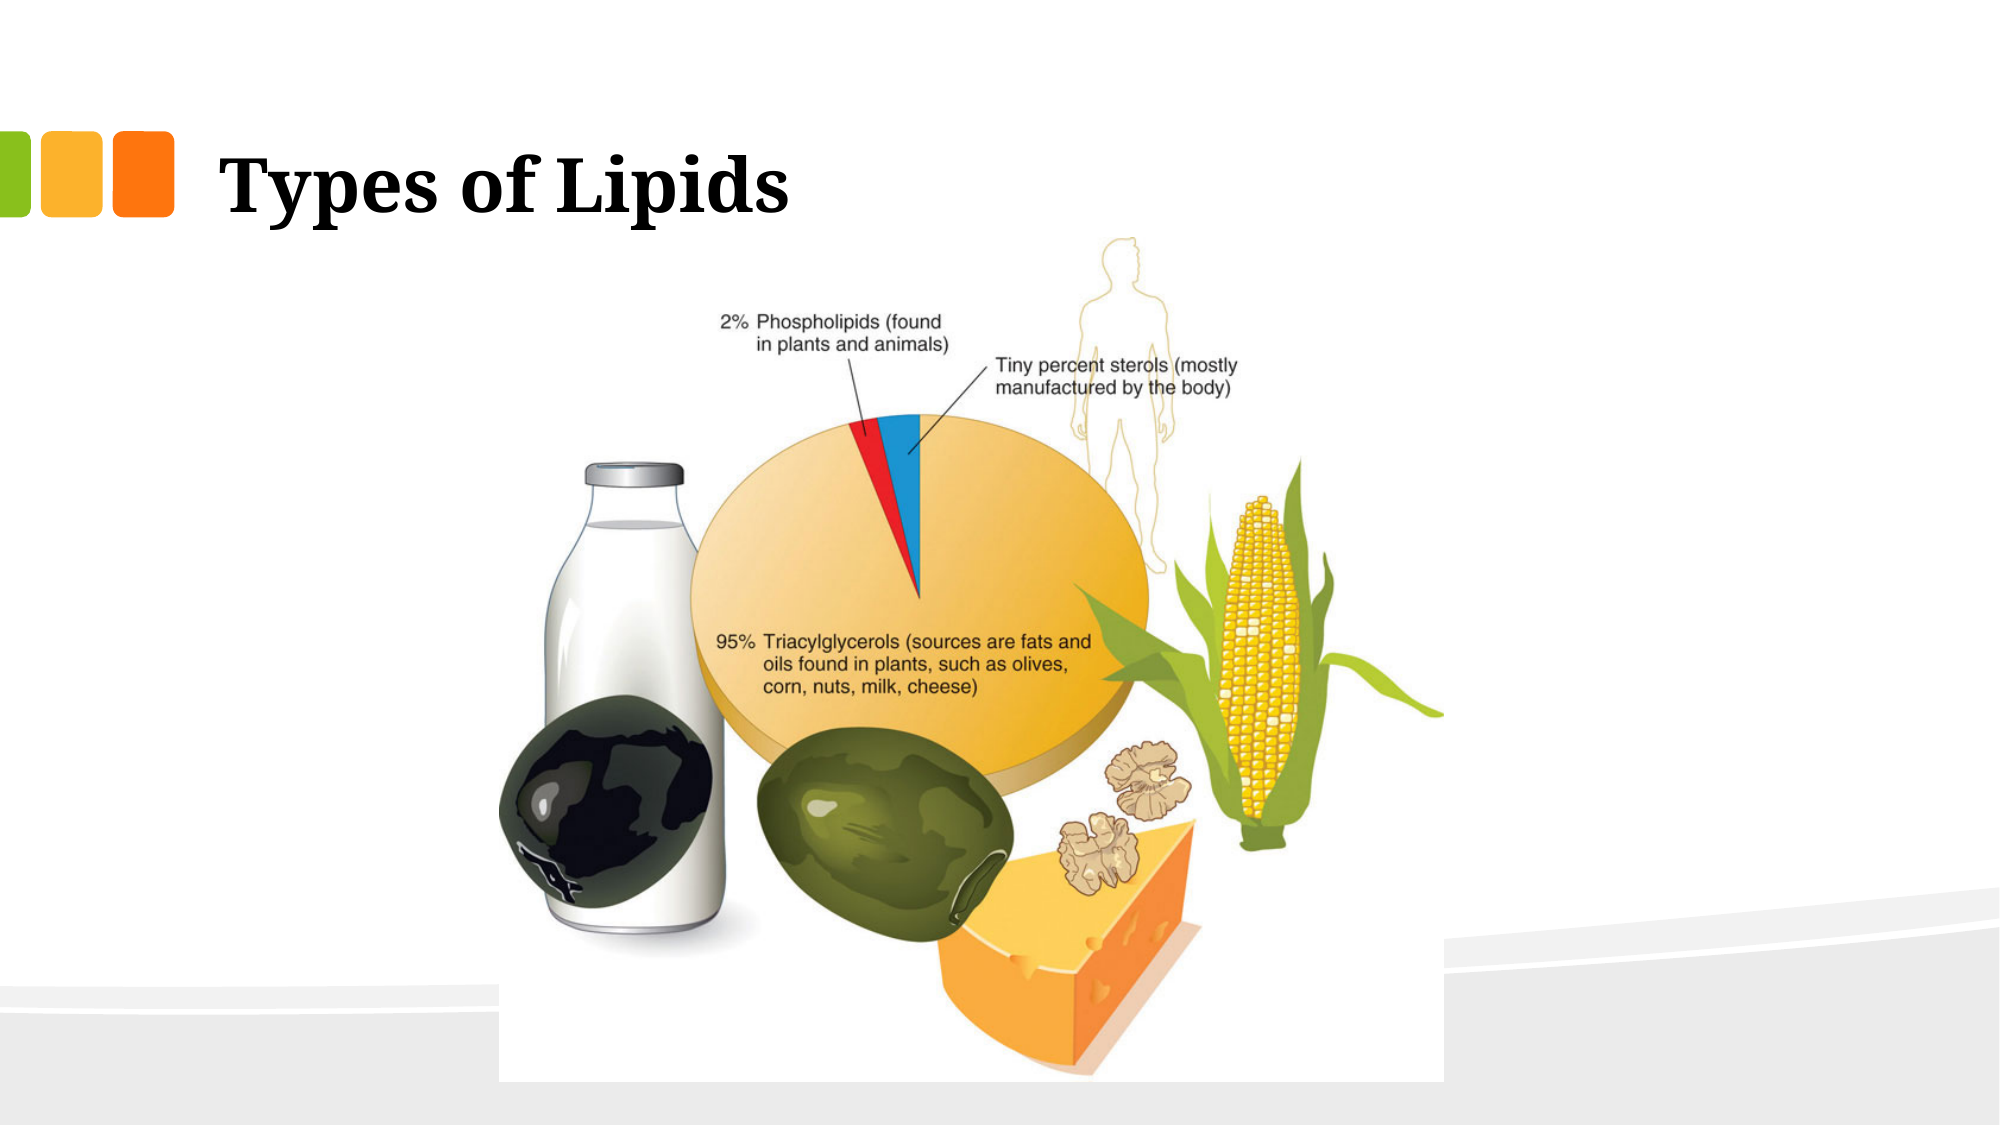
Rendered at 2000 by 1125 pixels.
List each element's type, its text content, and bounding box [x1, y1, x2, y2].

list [499, 237, 1445, 1083]
title Types of Lipids [199, 24, 1800, 238]
